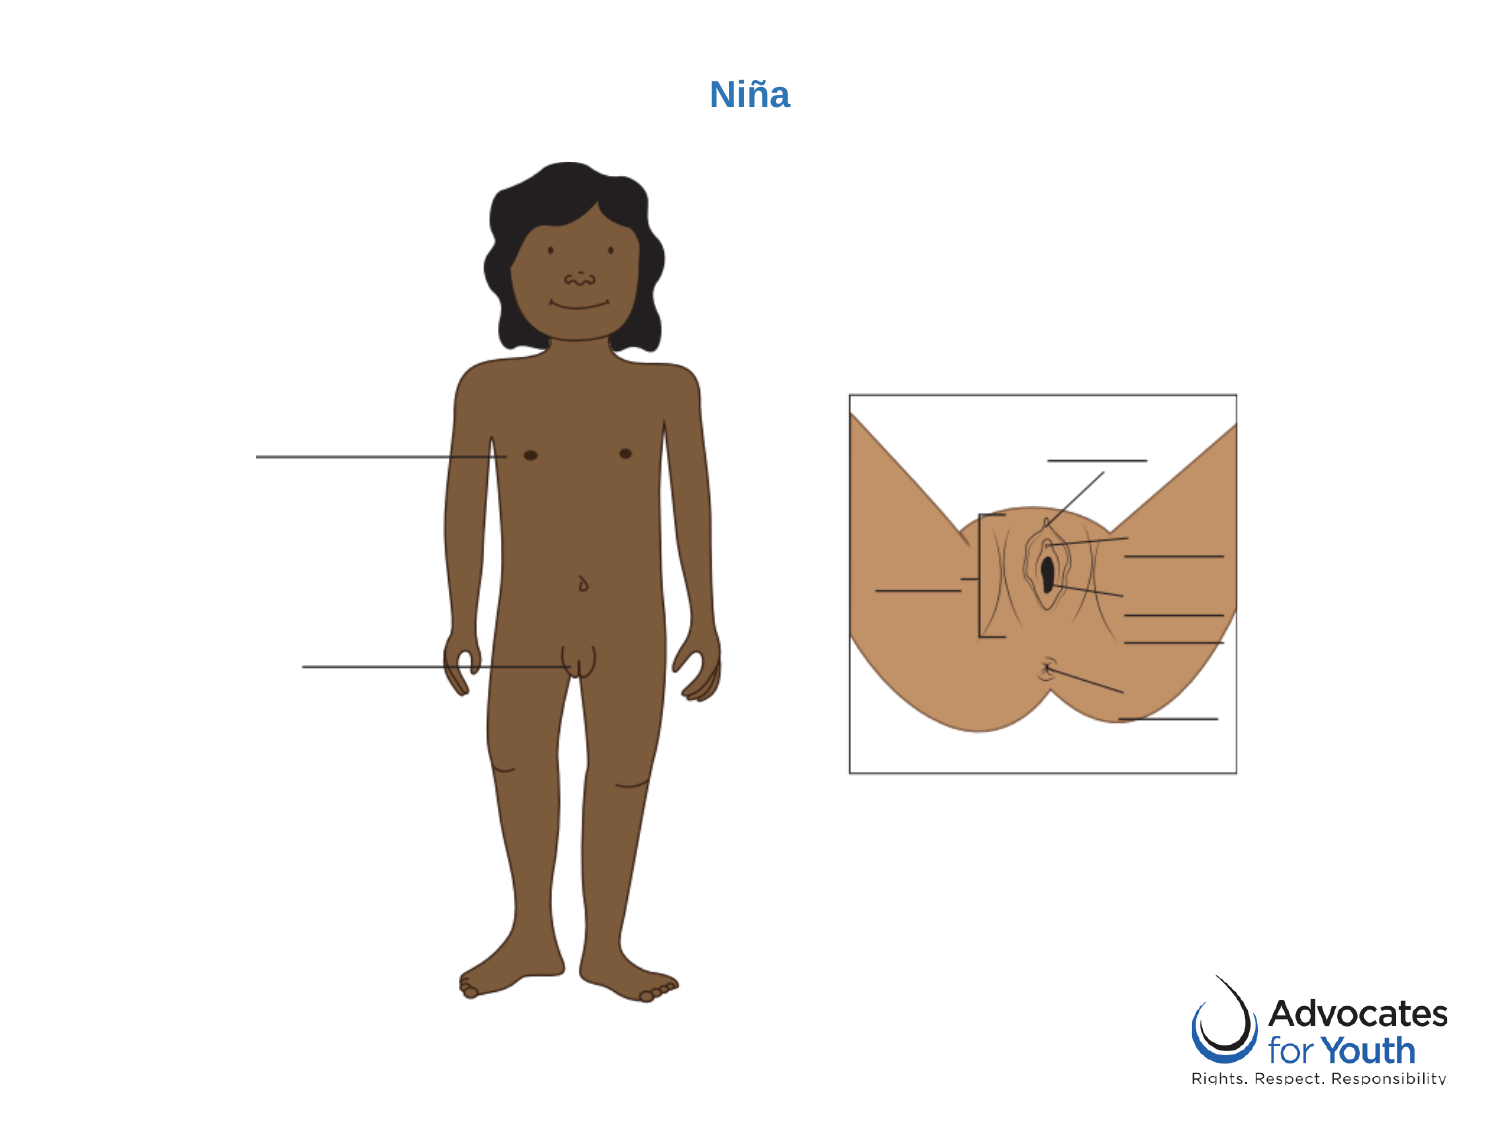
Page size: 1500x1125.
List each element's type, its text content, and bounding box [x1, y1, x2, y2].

picture [255, 162, 1448, 1085]
text_box Niña [187, 62, 1313, 123]
